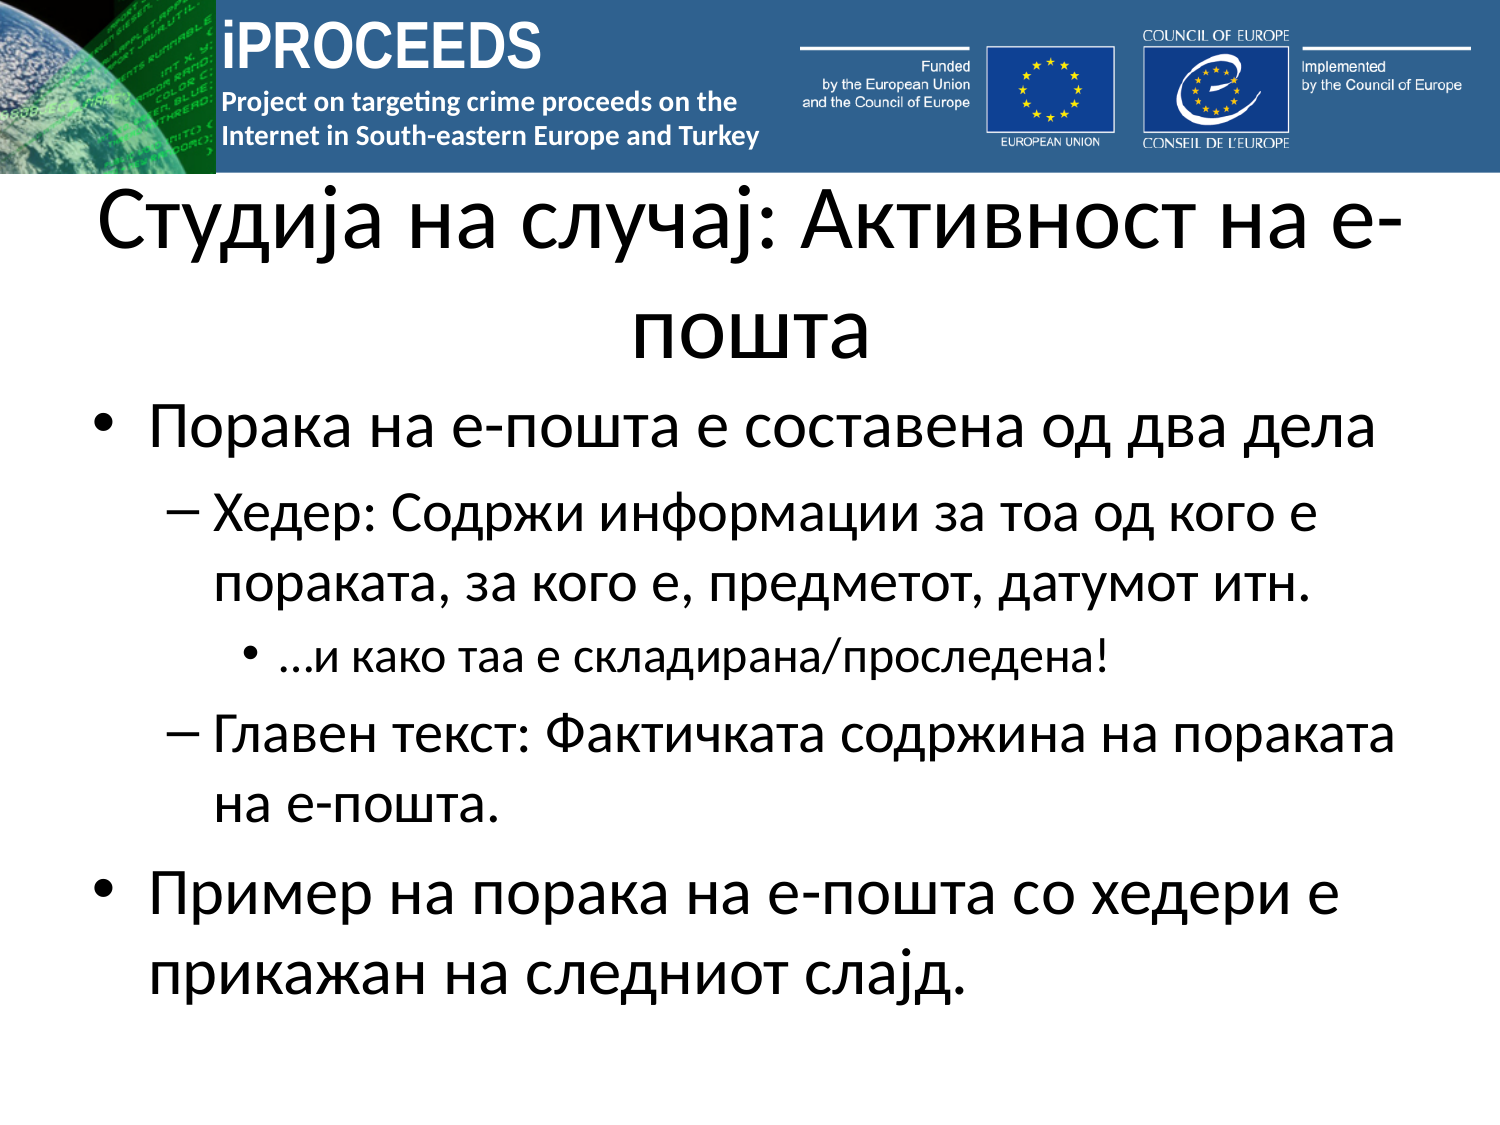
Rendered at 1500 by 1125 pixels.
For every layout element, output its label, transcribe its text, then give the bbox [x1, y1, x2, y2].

picture [0, 0, 216, 174]
picture [800, 30, 1471, 148]
list Порака на е-пошта е составена од два дела Хедер: Содржи информации за тоа од кого е пораката, за кого е, предметот, датумот итн. …и како таа е складирана/проследена! Главен текст: Фактичката содржина на пораката на е-пошта. Пример на порака на е-пошта со хедери е прикажан на следниот слајд. [76, 373, 1427, 1017]
title Студија на случај: Активност на е-пошта [76, 172, 1427, 361]
